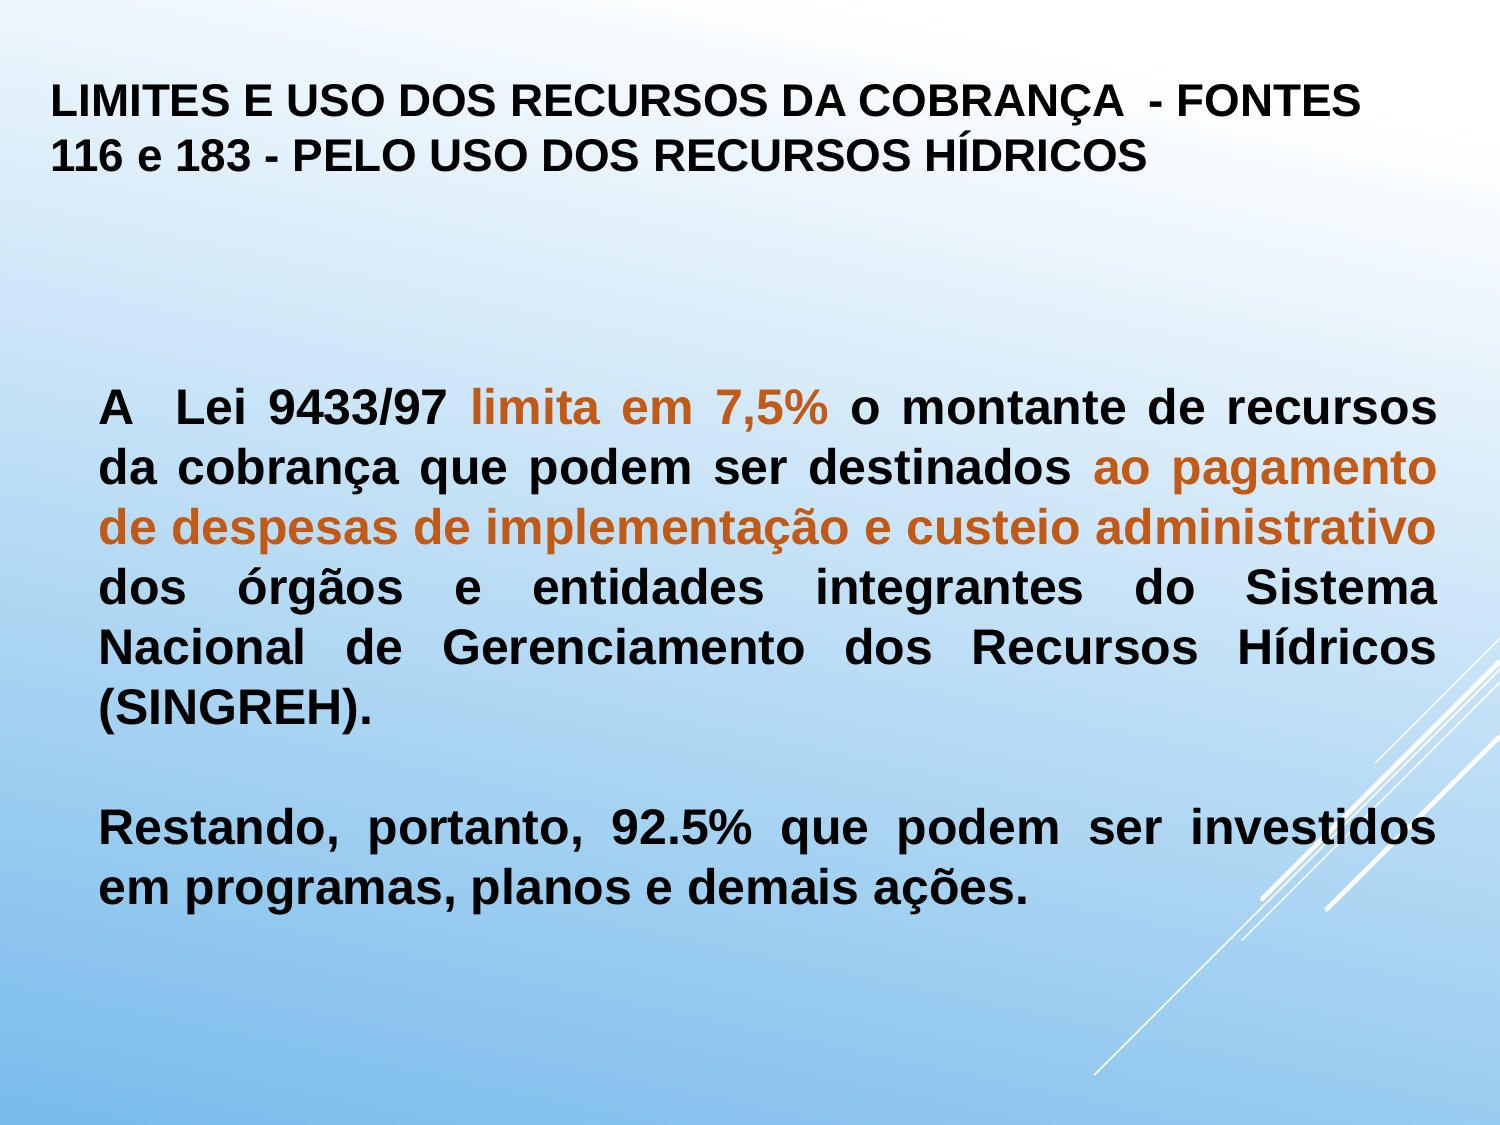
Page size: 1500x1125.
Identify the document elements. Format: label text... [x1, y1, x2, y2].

text_box LIMITES E USO DOS RECURSOS DA COBRANÇA - FONTES 116 e 183 - PELO USO DOS RECURSOS HÍDRICOS [35, 63, 1453, 189]
text_box A Lei 9433/97 limita em 7,5% o montante de recursos da cobrança que podem ser destinados ao pagamento de despesas de implementação e custeio administrativo dos órgãos e entidades integrantes do Sistema Nacional de Gerenciamento dos Recursos Hídricos (SINGREH). Restando, portanto, 92.5% que podem ser investidos em programas, planos e demais ações. [83, 367, 1453, 923]
